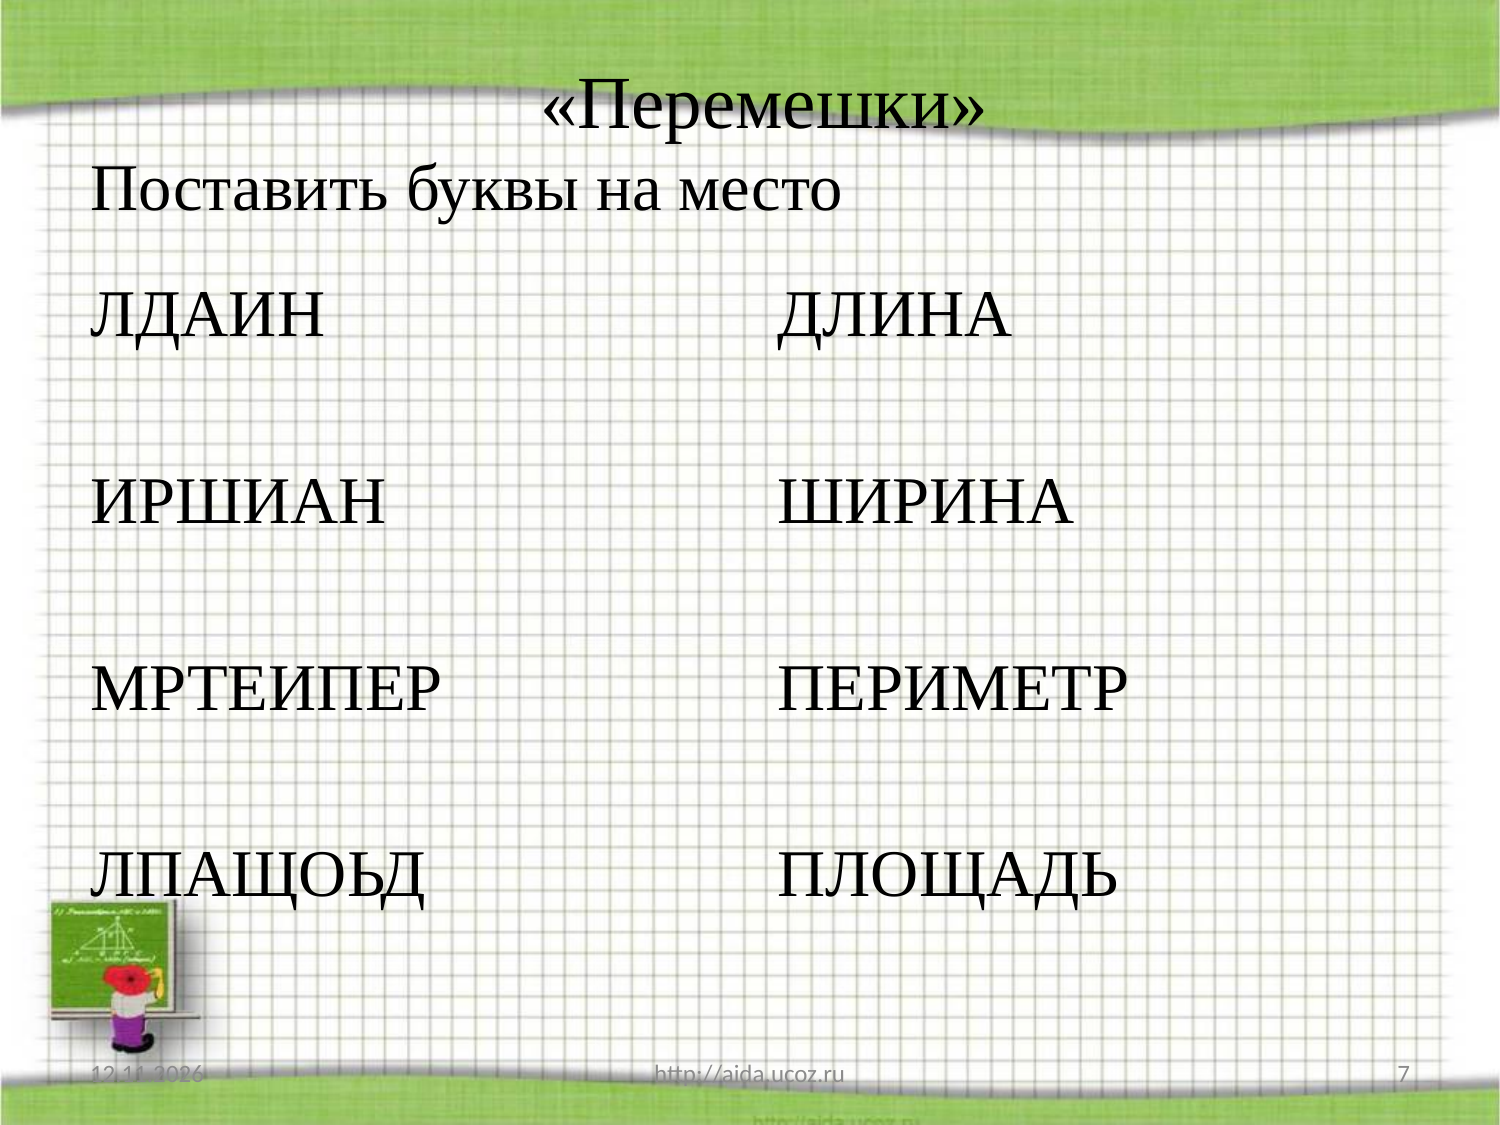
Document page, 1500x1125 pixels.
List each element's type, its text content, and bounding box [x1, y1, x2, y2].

footer http://aida.ucoz.ru [512, 1042, 988, 1103]
title «Перемешки» Поставить буквы на место [75, 45, 1425, 233]
slide_number 7 [1074, 1042, 1425, 1103]
list ЛДАИН ИРШИАН МРТЕИПЕР ЛПАЩОЬД [75, 262, 738, 1005]
list ДЛИНА ШИРИНА ПЕРИМЕТР ПЛОЩАДЬ [762, 262, 1425, 1005]
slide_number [75, 1042, 425, 1103]
picture [0, 0, 1500, 1125]
